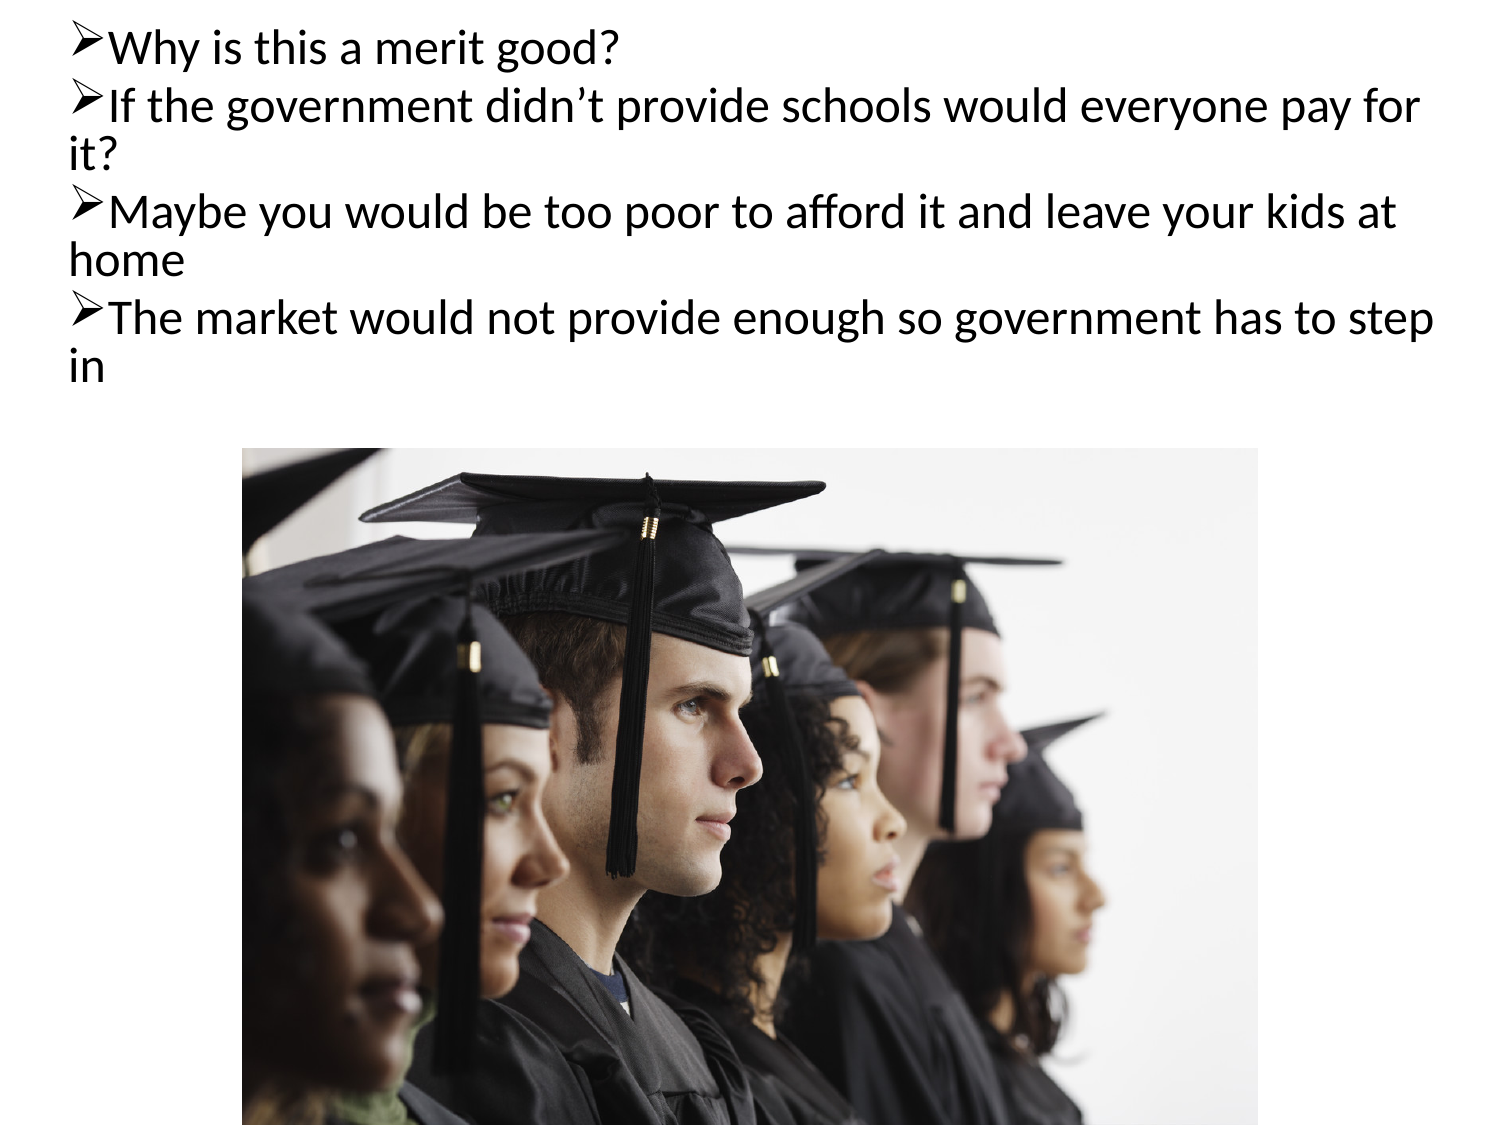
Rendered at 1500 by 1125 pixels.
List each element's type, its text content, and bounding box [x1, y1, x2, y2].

picture [241, 448, 1258, 1125]
subtitle Why is this a merit good? If the government didn’t provide schools would everyone pay for it? Maybe you would be too poor to afford it and leave your kids at home The market would not provide enough so government has to step in [53, 19, 1459, 445]
